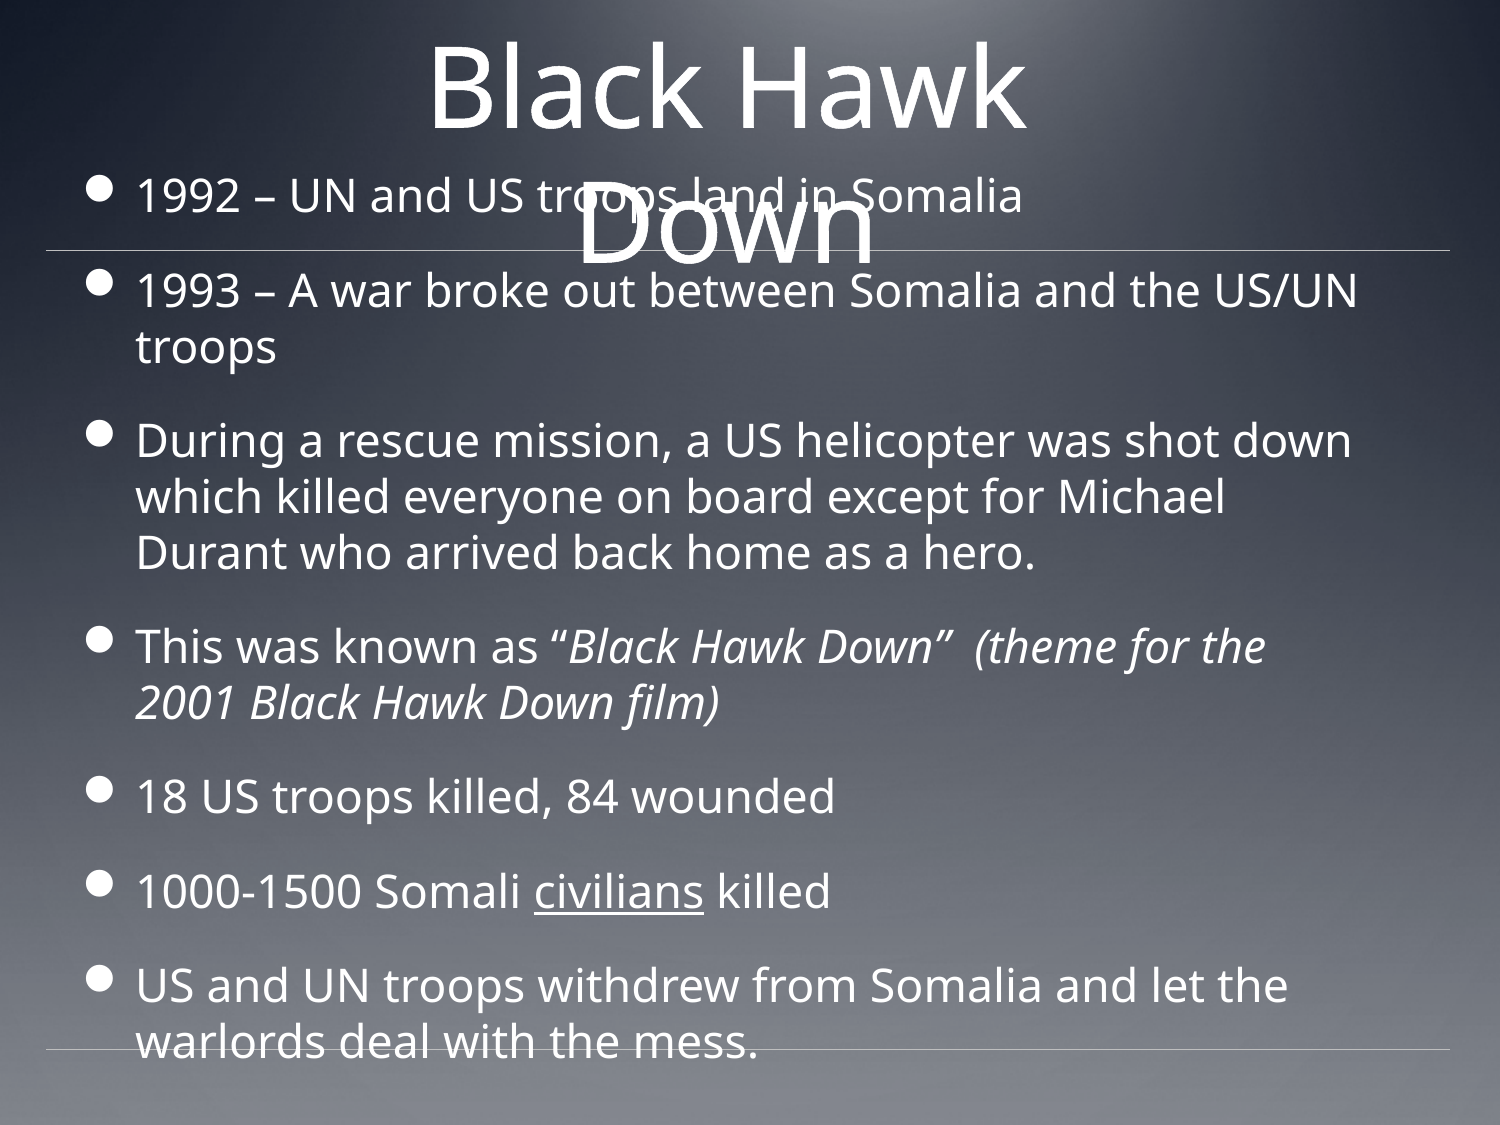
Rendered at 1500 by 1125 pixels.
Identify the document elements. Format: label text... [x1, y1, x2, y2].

list 1992 – UN and US troops land in Somalia 1993 – A war broke out between Somalia and the US/UN troops During a rescue mission, a US helicopter was shot down which killed everyone on board except for Michael Durant who arrived back home as a hero. This was known as “Black Hawk Down” (theme for the 2001 Black Hawk Down film) 18 US troops killed, 84 wounded 1000-1500 Somali civilians killed US and UN troops withdrew from Somalia and let the warlords deal with the mess. [67, 158, 1394, 1083]
text_box Black Hawk Down [269, 7, 1183, 293]
